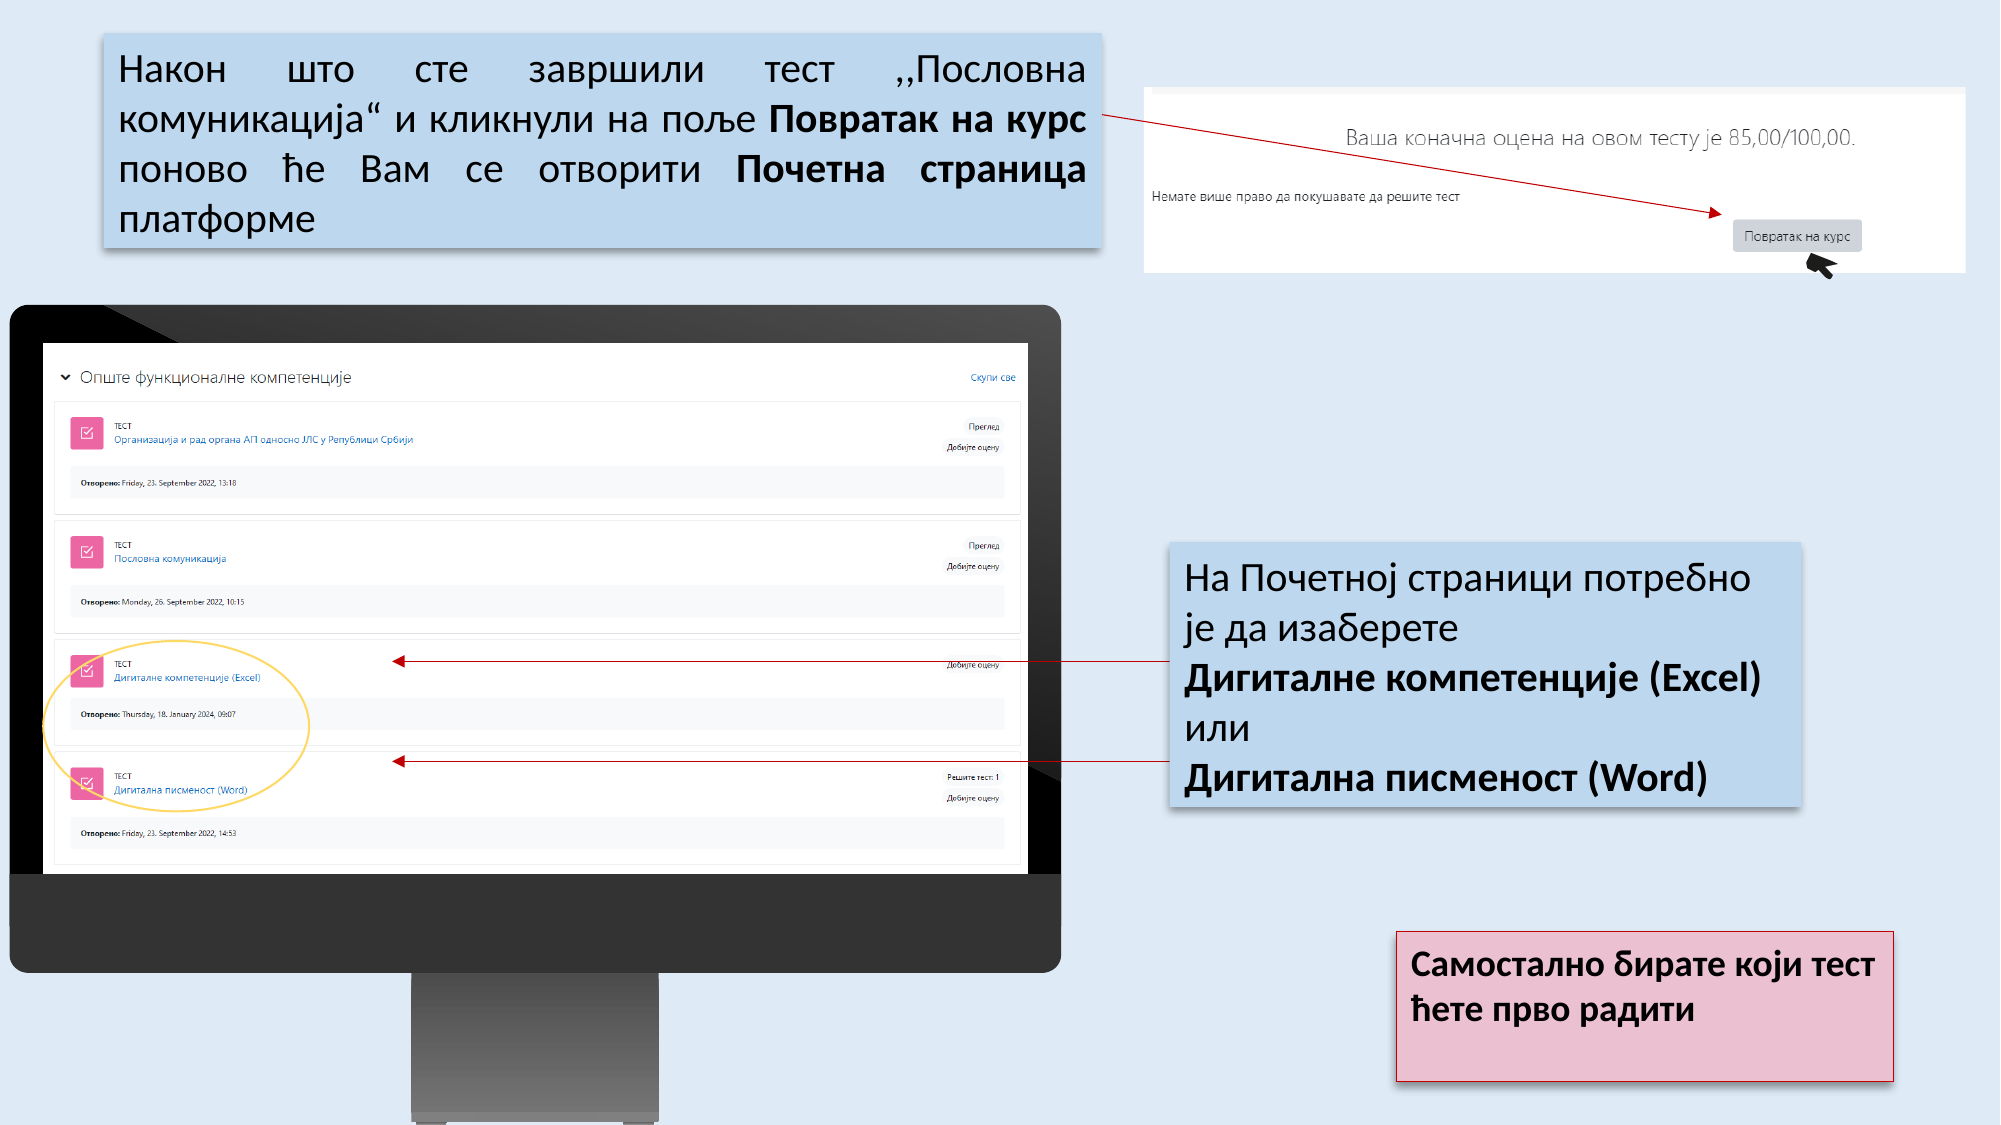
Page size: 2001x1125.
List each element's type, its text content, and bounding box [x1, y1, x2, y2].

text_box Самостално бирате који тест ћете прво радити [1396, 931, 1894, 1082]
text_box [9, 304, 1062, 1125]
text_box [1816, 273, 1834, 280]
text_box Након што сте завршили тест ,,Пословна комуникација“ и кликнули на поље Повратак на курс поново ће Вам се отворити Почетна страница платформе [103, 33, 1102, 248]
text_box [1101, 114, 1722, 215]
picture [1143, 87, 1966, 273]
text_box На Почетној страници потребно је да изаберете Дигиталне компетенције (Excel) или Дигитална писменост (Word) [1169, 542, 1802, 807]
